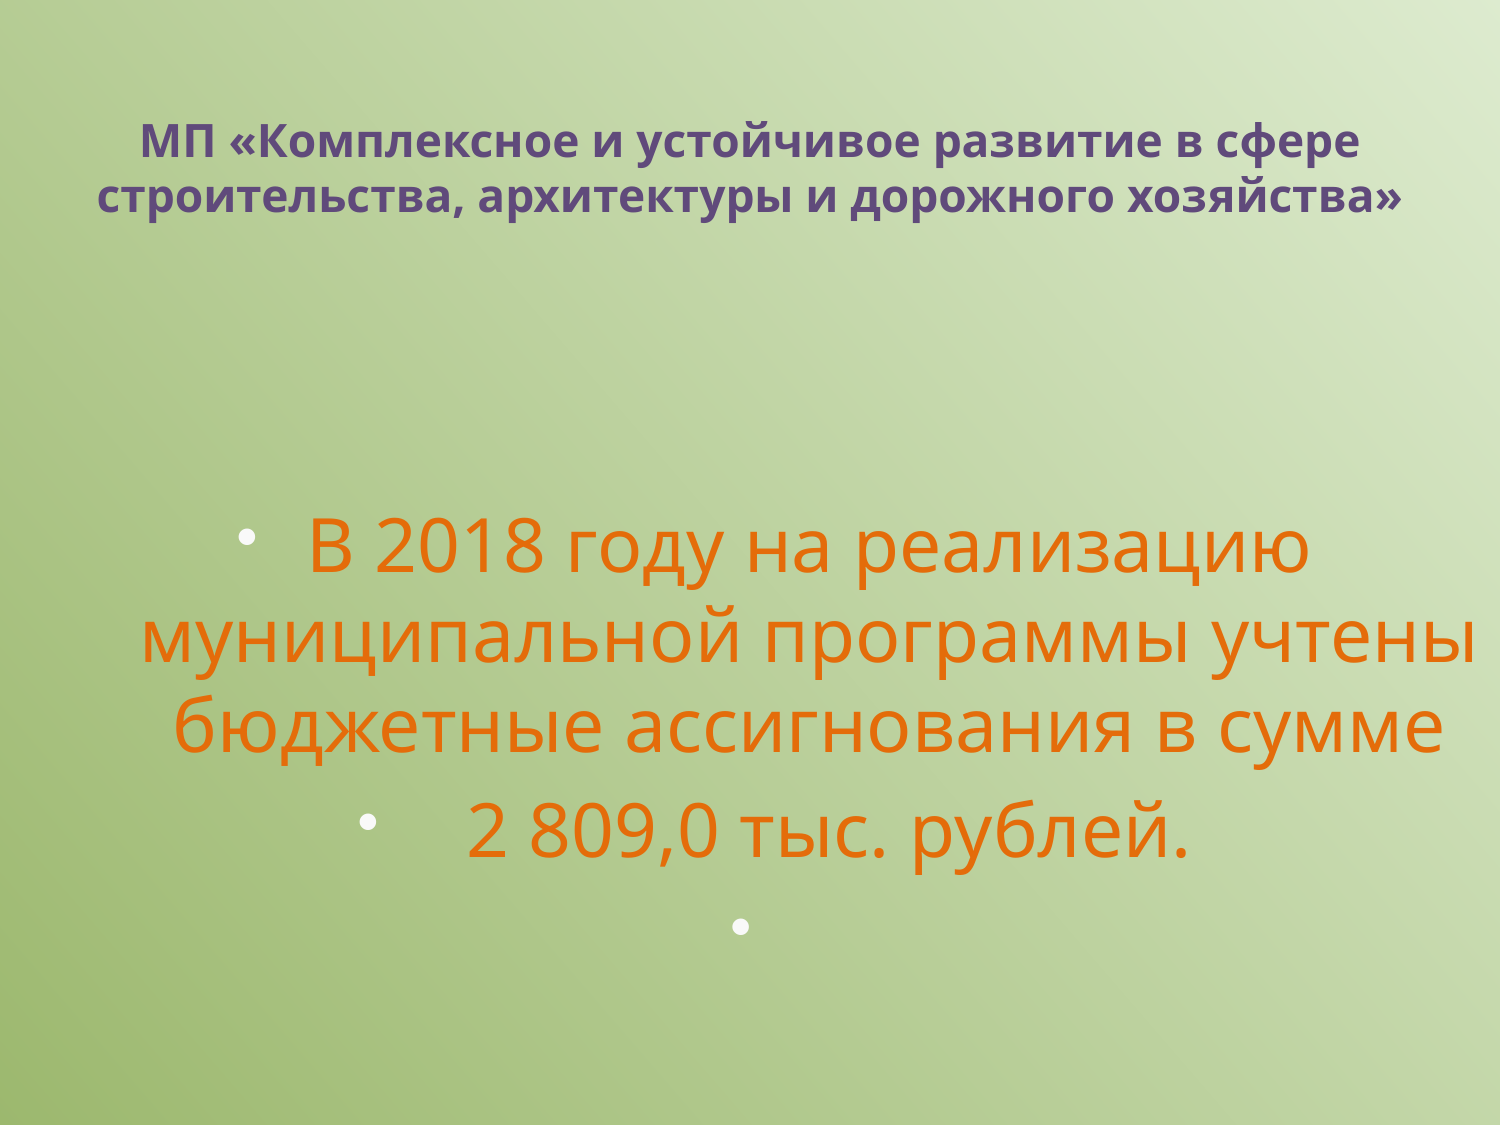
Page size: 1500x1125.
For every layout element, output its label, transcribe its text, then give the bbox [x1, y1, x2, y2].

title МП «Комплексное и устойчивое развитие в сфере строительства, архитектуры и дорожного хозяйства» [75, 45, 1425, 233]
list В 2018 году на реализацию муниципальной программы учтены бюджетные ассигнования в сумме 2 809,0 тыс. рублей. [29, 385, 1500, 1047]
